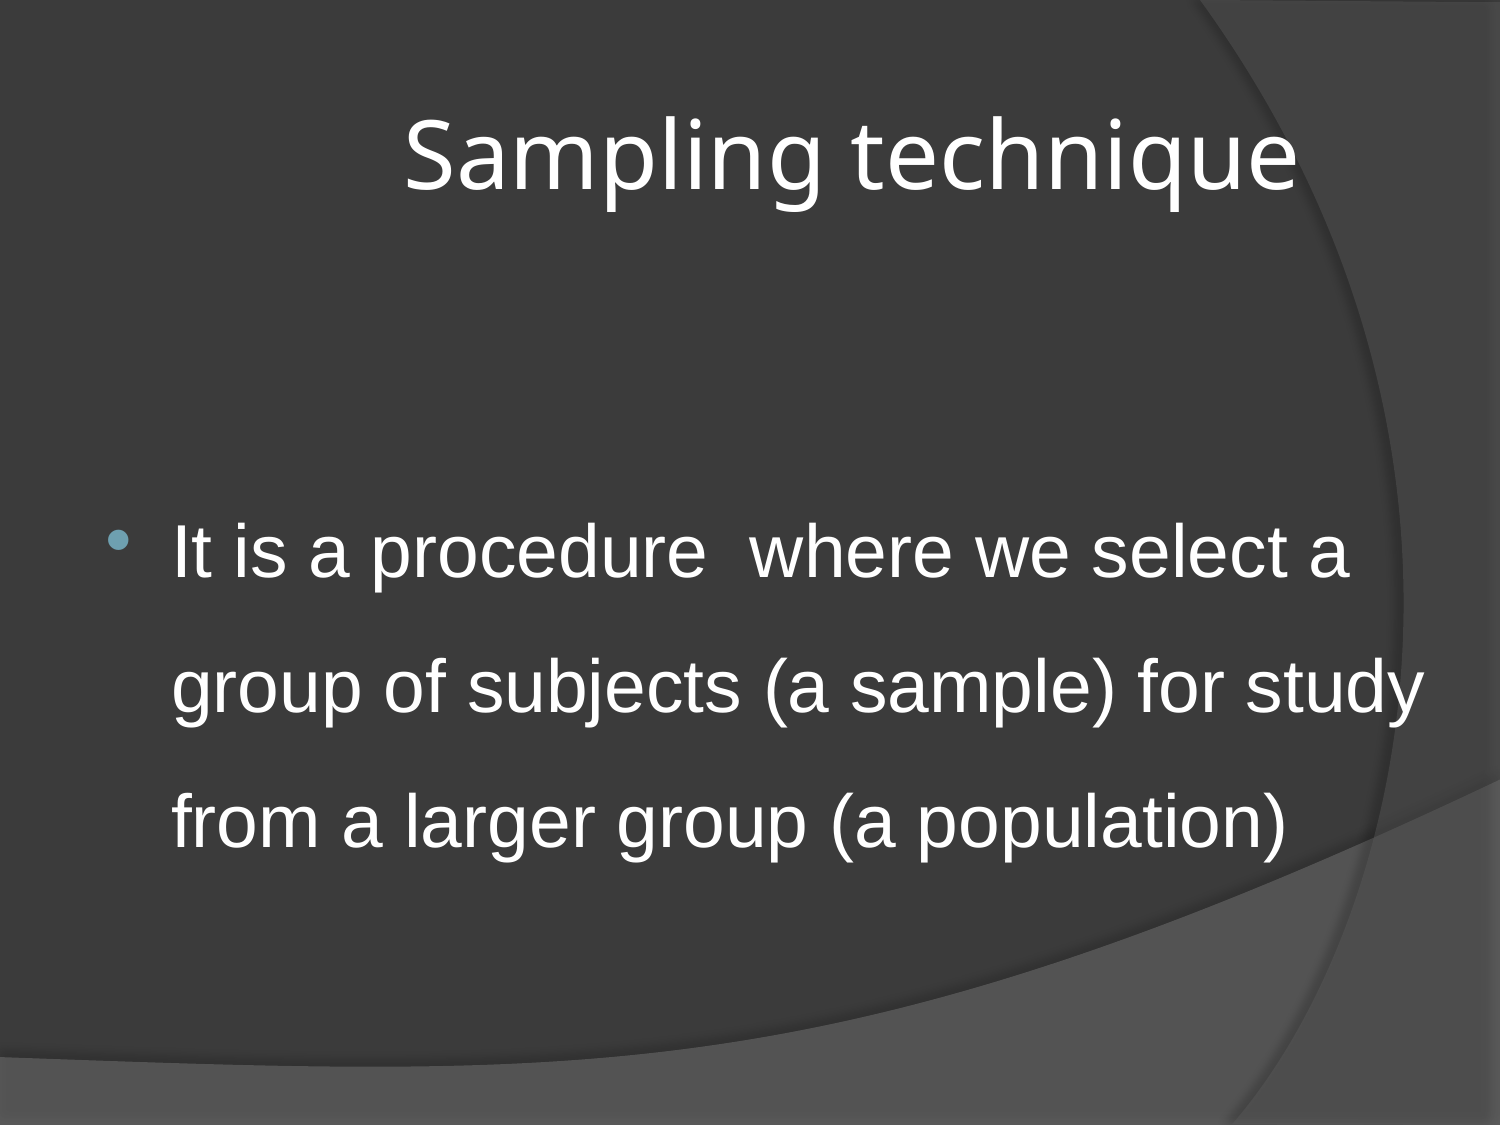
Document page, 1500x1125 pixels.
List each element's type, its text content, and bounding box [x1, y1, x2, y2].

title Sampling technique [150, 62, 1355, 240]
list It is a procedure where we select a group of subjects (a sample) for study from a larger group (a population) [87, 450, 1444, 975]
